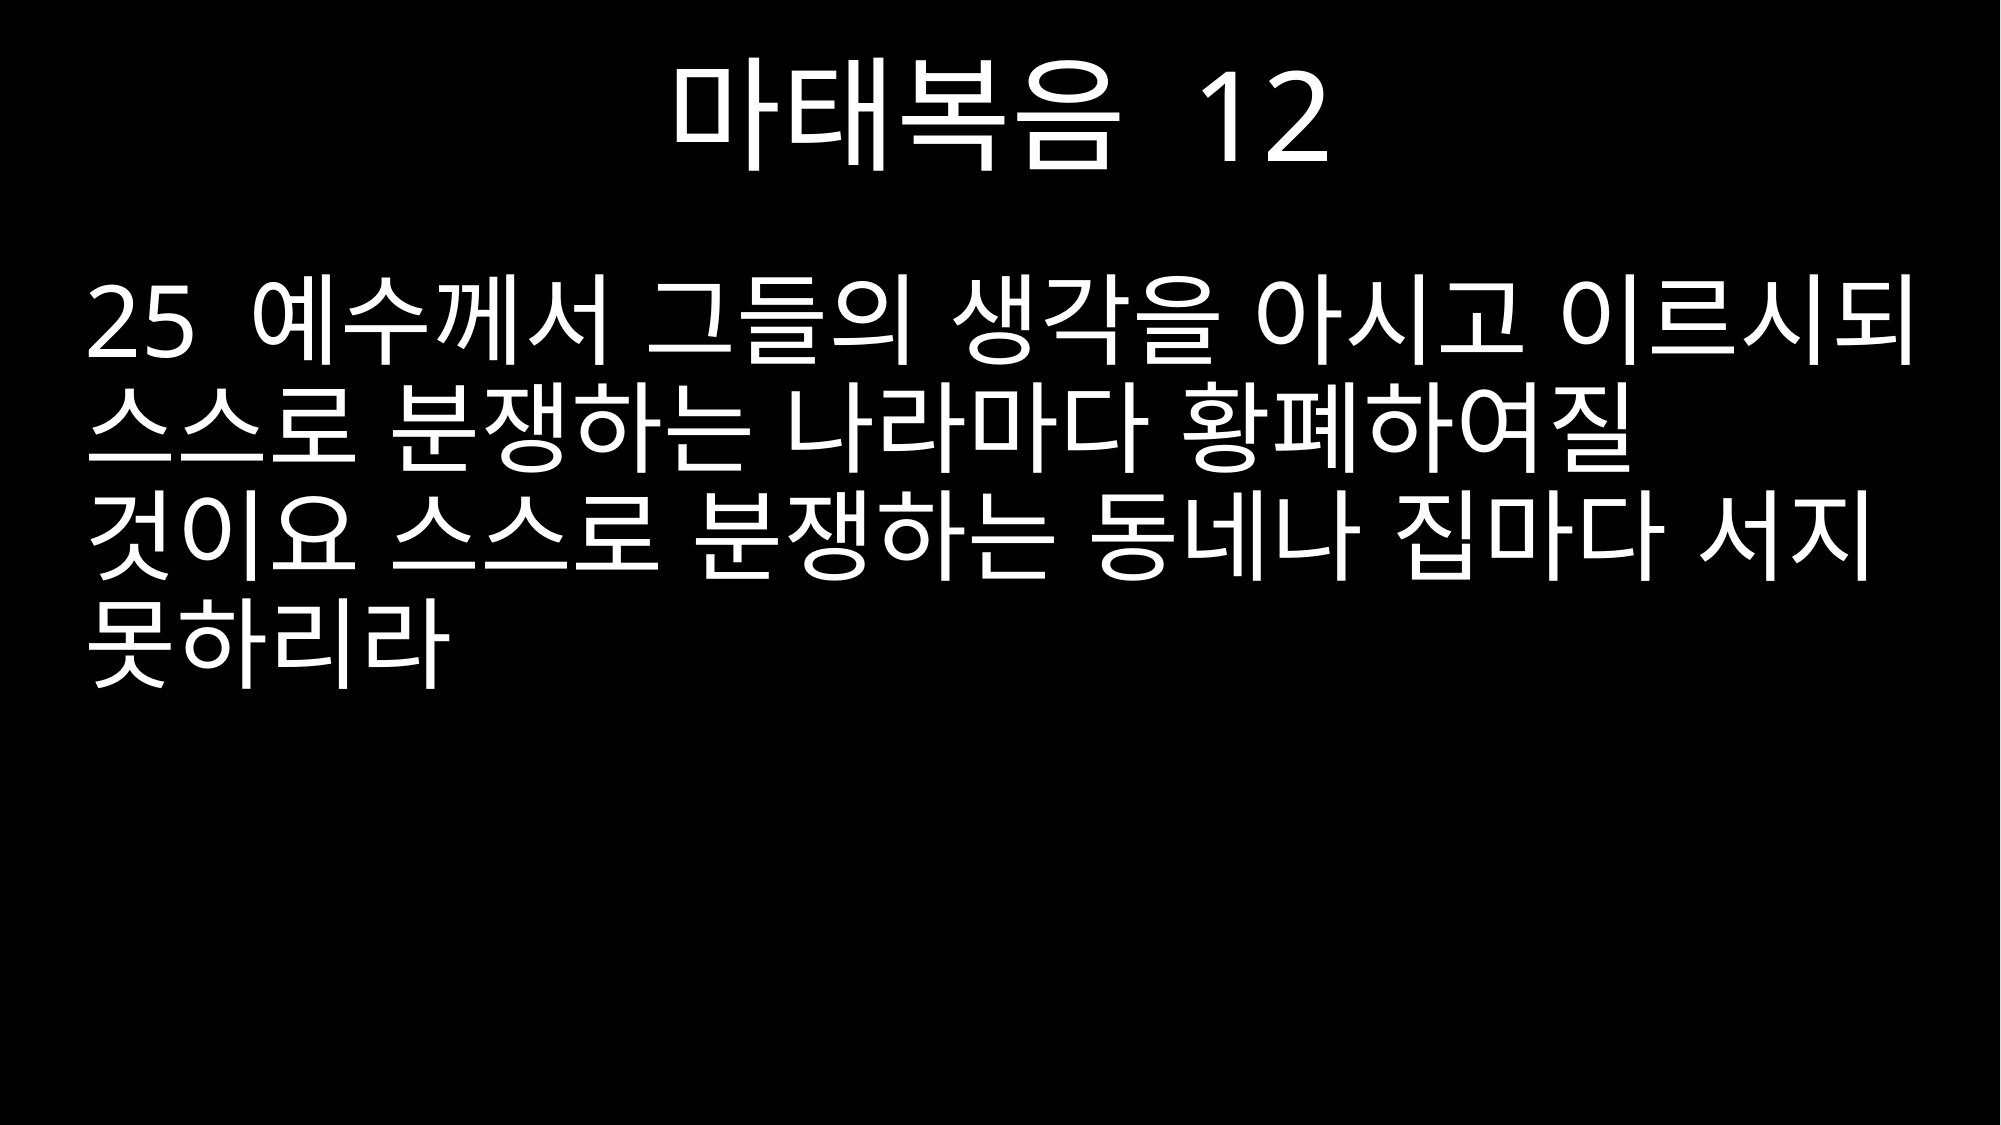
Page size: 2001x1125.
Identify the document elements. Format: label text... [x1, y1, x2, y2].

list 25 예수께서 그들의 생각을 아시고 이르시되 스스로 분쟁하는 나라마다 황폐하여질 것이요 스스로 분쟁하는 동네나 집마다 서지 못하리라 [69, 263, 1953, 423]
footer 마태복음 12 [0, 32, 2000, 192]
picture [0, 0, 2001, 1125]
